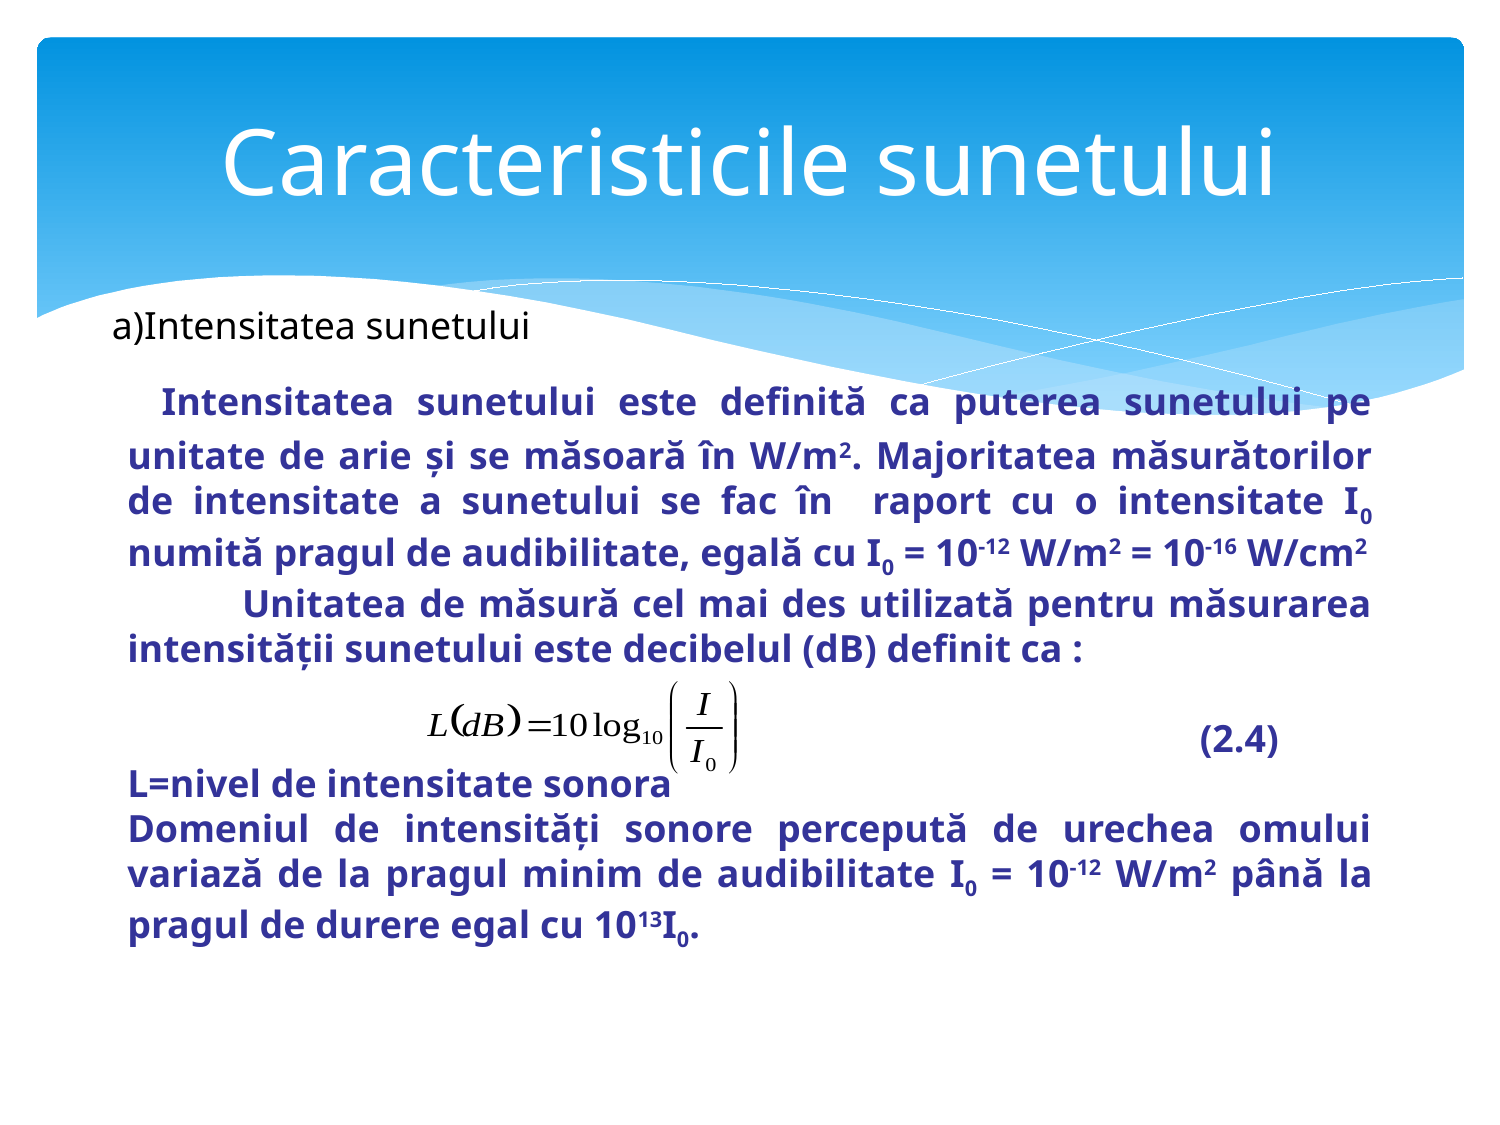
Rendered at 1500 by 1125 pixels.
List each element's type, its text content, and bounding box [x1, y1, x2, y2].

title Caracteristicile sunetului [75, 55, 1425, 261]
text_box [420, 674, 749, 782]
text_box Intensitatea sunetului este definită ca puterea sunetului pe unitate de arie şi se măsoară în W/m2. Majoritatea măsurătorilor de intensitate a sunetului se fac în raport cu o intensitate I0 numită pragul de audibilitate, egală cu I0 = 10-12 W/m2 = 10-16 W/cm2 Unitatea de măsură cel mai des utilizată pentru măsurarea intensităţii sunetului este decibelul (dB) definit ca : (2.4) L=nivel de intensitate sonora Domeniul de intensităţi sonore percepută de urechea omului variază de la pragul minim de audibilitate I0 = 10-12 W/m2 până la pragul de durere egal cu 1013I0. [112, 324, 1388, 1005]
text_box a)Intensitatea sunetului [97, 294, 585, 355]
